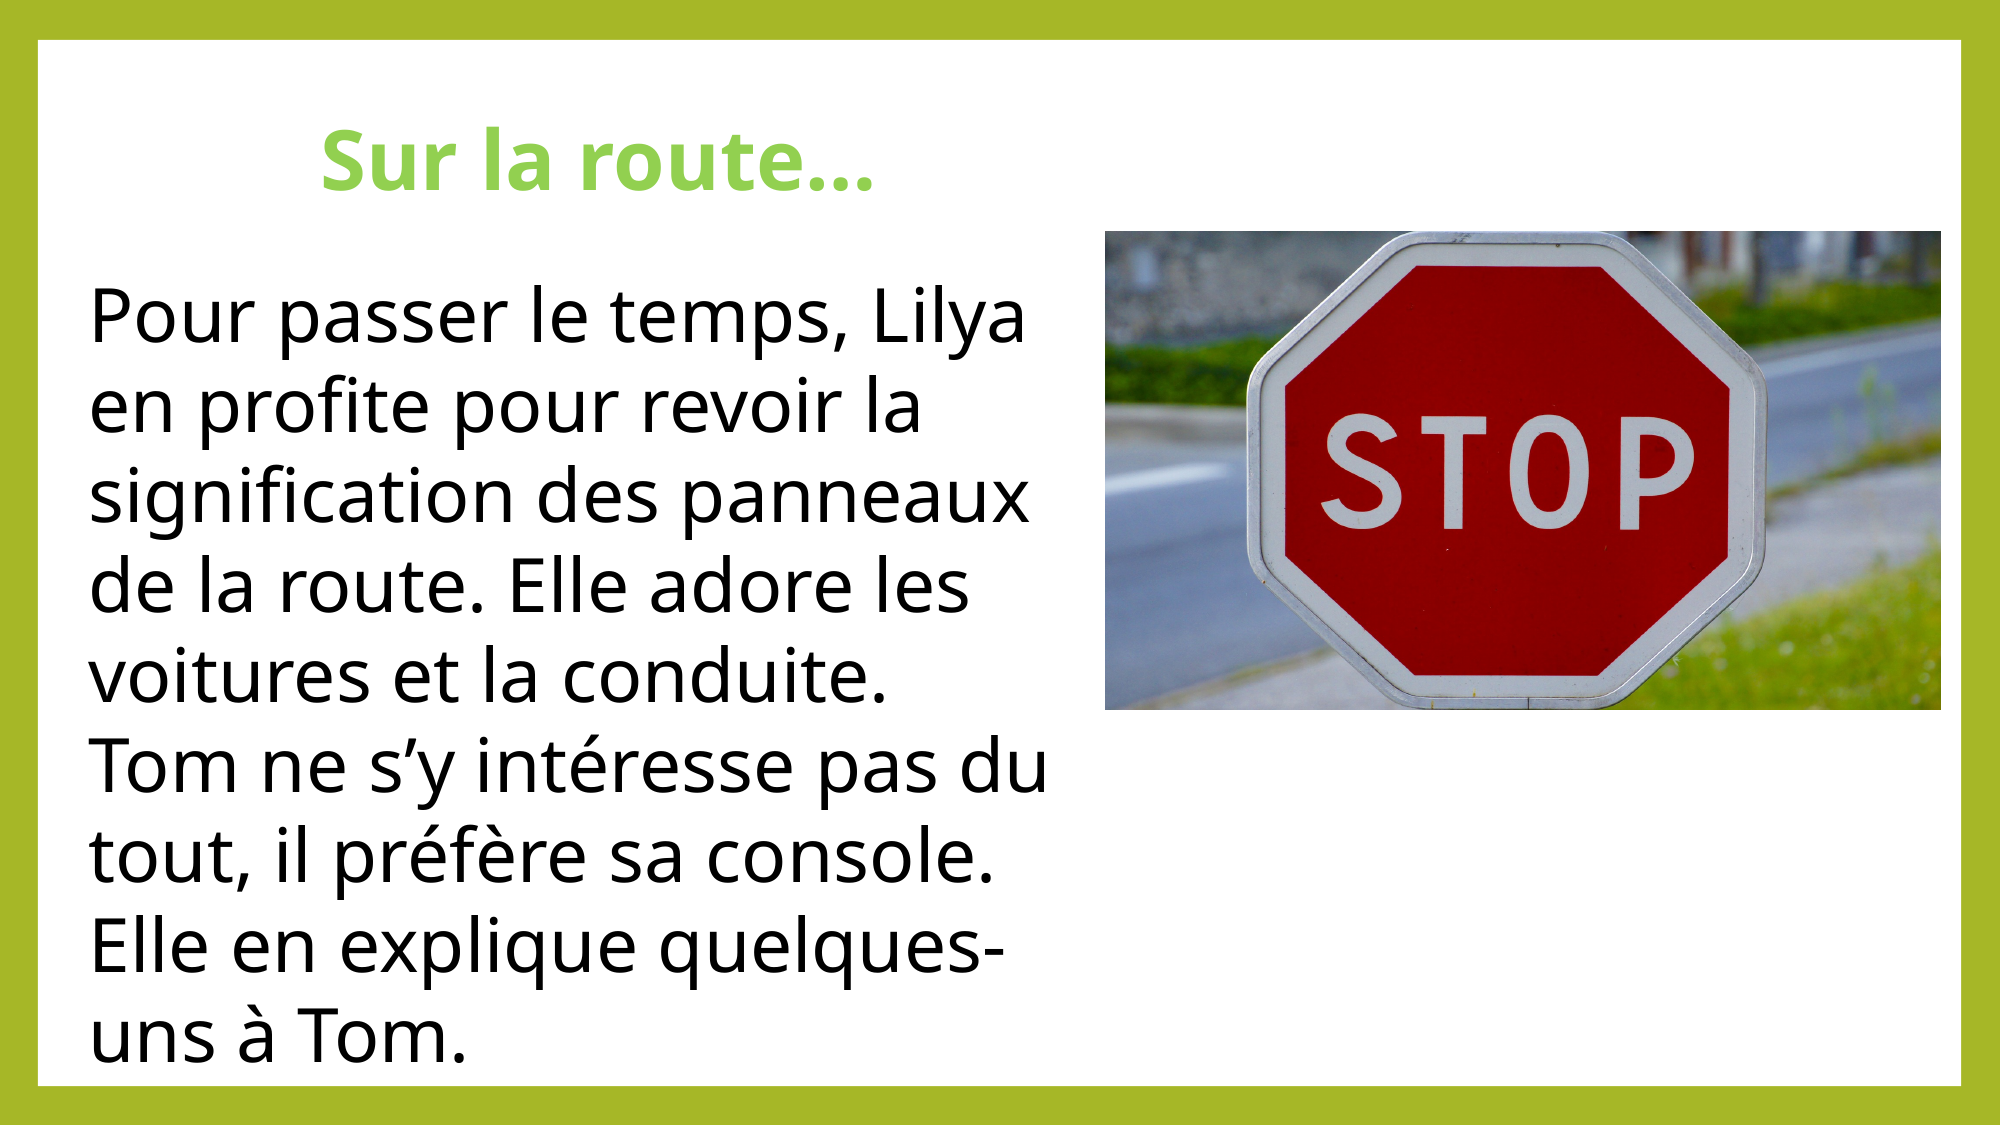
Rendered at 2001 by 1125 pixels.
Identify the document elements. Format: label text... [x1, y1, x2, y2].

picture [1104, 231, 1941, 710]
text_box Sur la route… Pour passer le temps, Lilya en profite pour revoir la signification des panneaux de la route. Elle adore les voitures et la conduite. Tom ne s’y intéresse pas du tout, il préfère sa console. Elle en explique quelques-uns à Tom. [73, 99, 1124, 1125]
